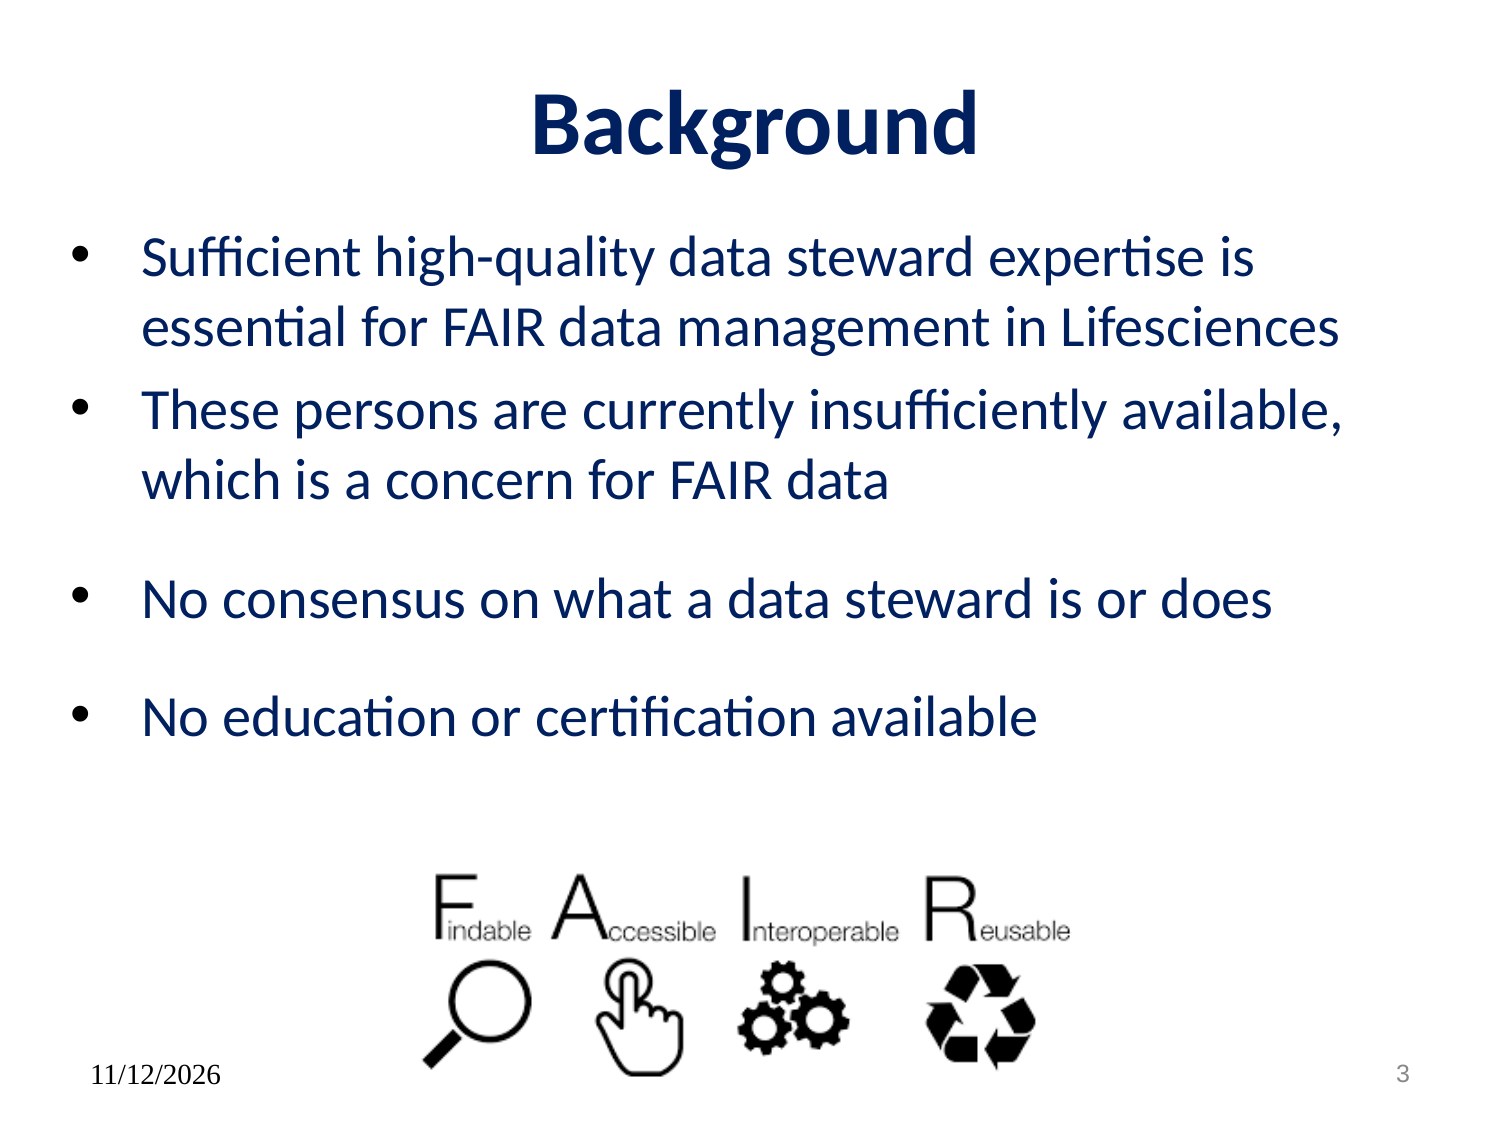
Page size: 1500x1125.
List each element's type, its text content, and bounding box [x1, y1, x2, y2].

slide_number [75, 1042, 425, 1103]
list Sufficient high-quality data steward expertise is essential for FAIR data management in Lifesciences These persons are currently insufficiently available, which is a concern for FAIR data No consensus on what a data steward is or does No education or certification available [50, 210, 1448, 993]
text_box Background [100, 29, 1412, 206]
slide_number 3 [1074, 1042, 1425, 1103]
picture [390, 858, 1088, 1095]
